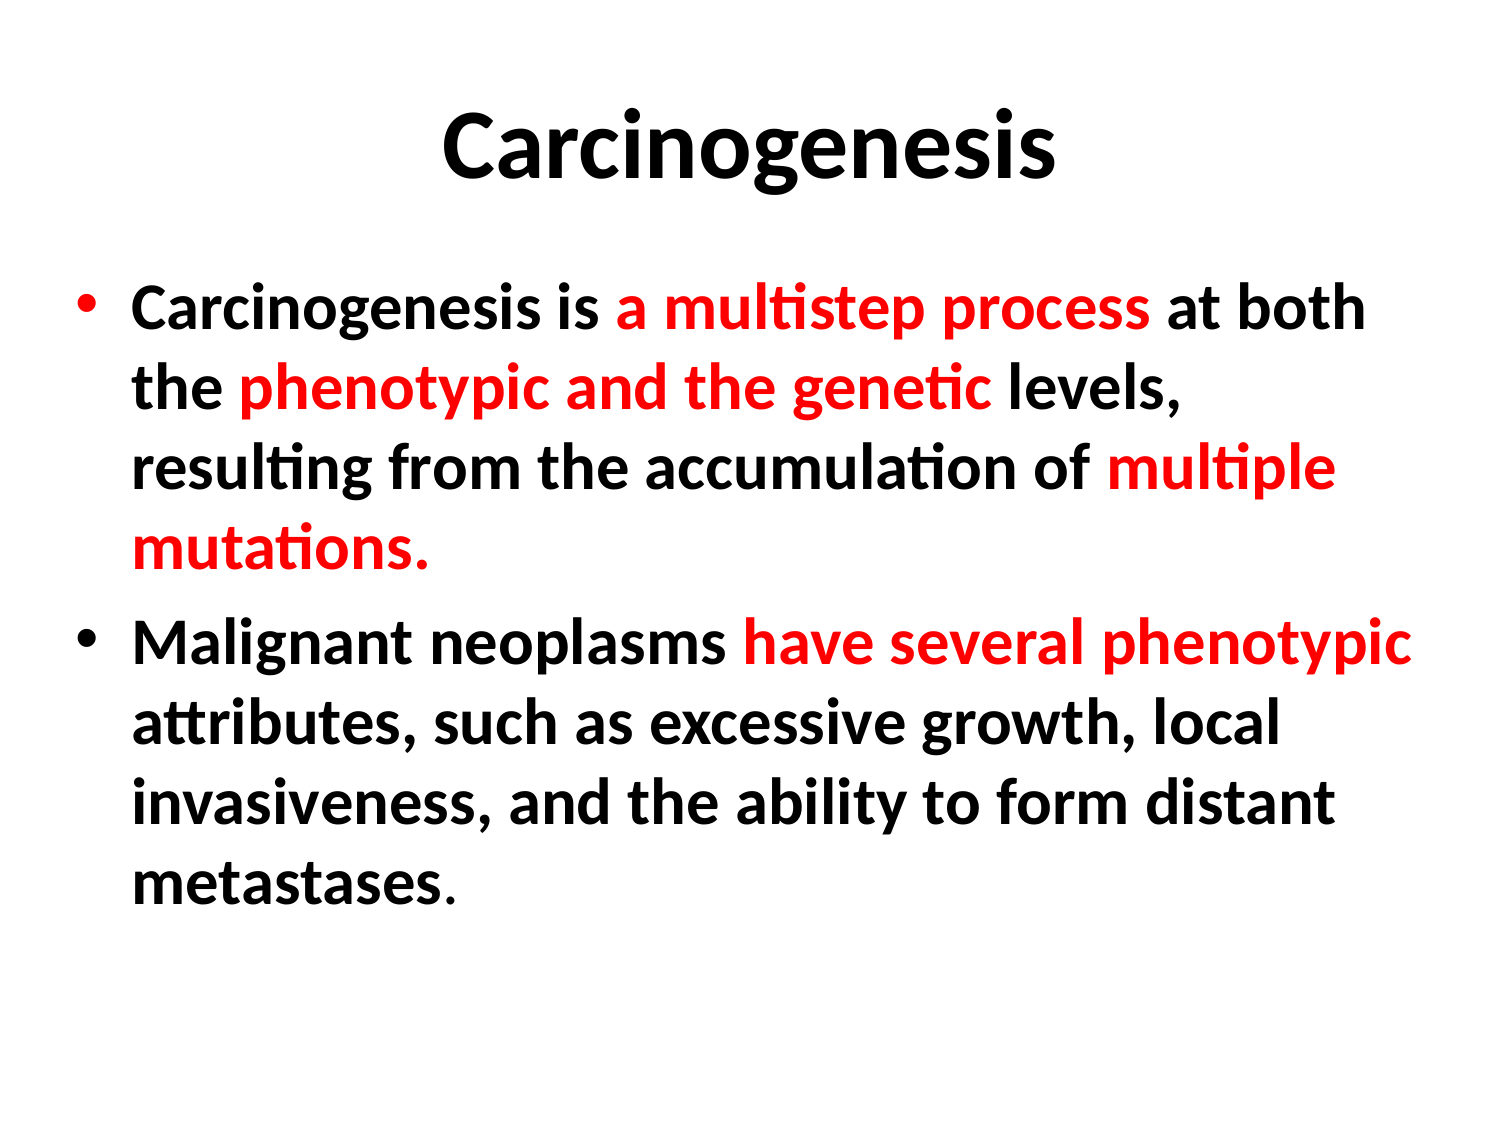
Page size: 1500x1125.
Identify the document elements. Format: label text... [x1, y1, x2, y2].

title Carcinogenesis [75, 45, 1425, 233]
list Carcinogenesis is a multistep process at both the phenotypic and the genetic levels, resulting from the accumulation of multiple mutations. Malignant neoplasms have several phenotypic attributes, such as excessive growth, local invasiveness, and the ability to form distant metastases. [75, 262, 1425, 1005]
